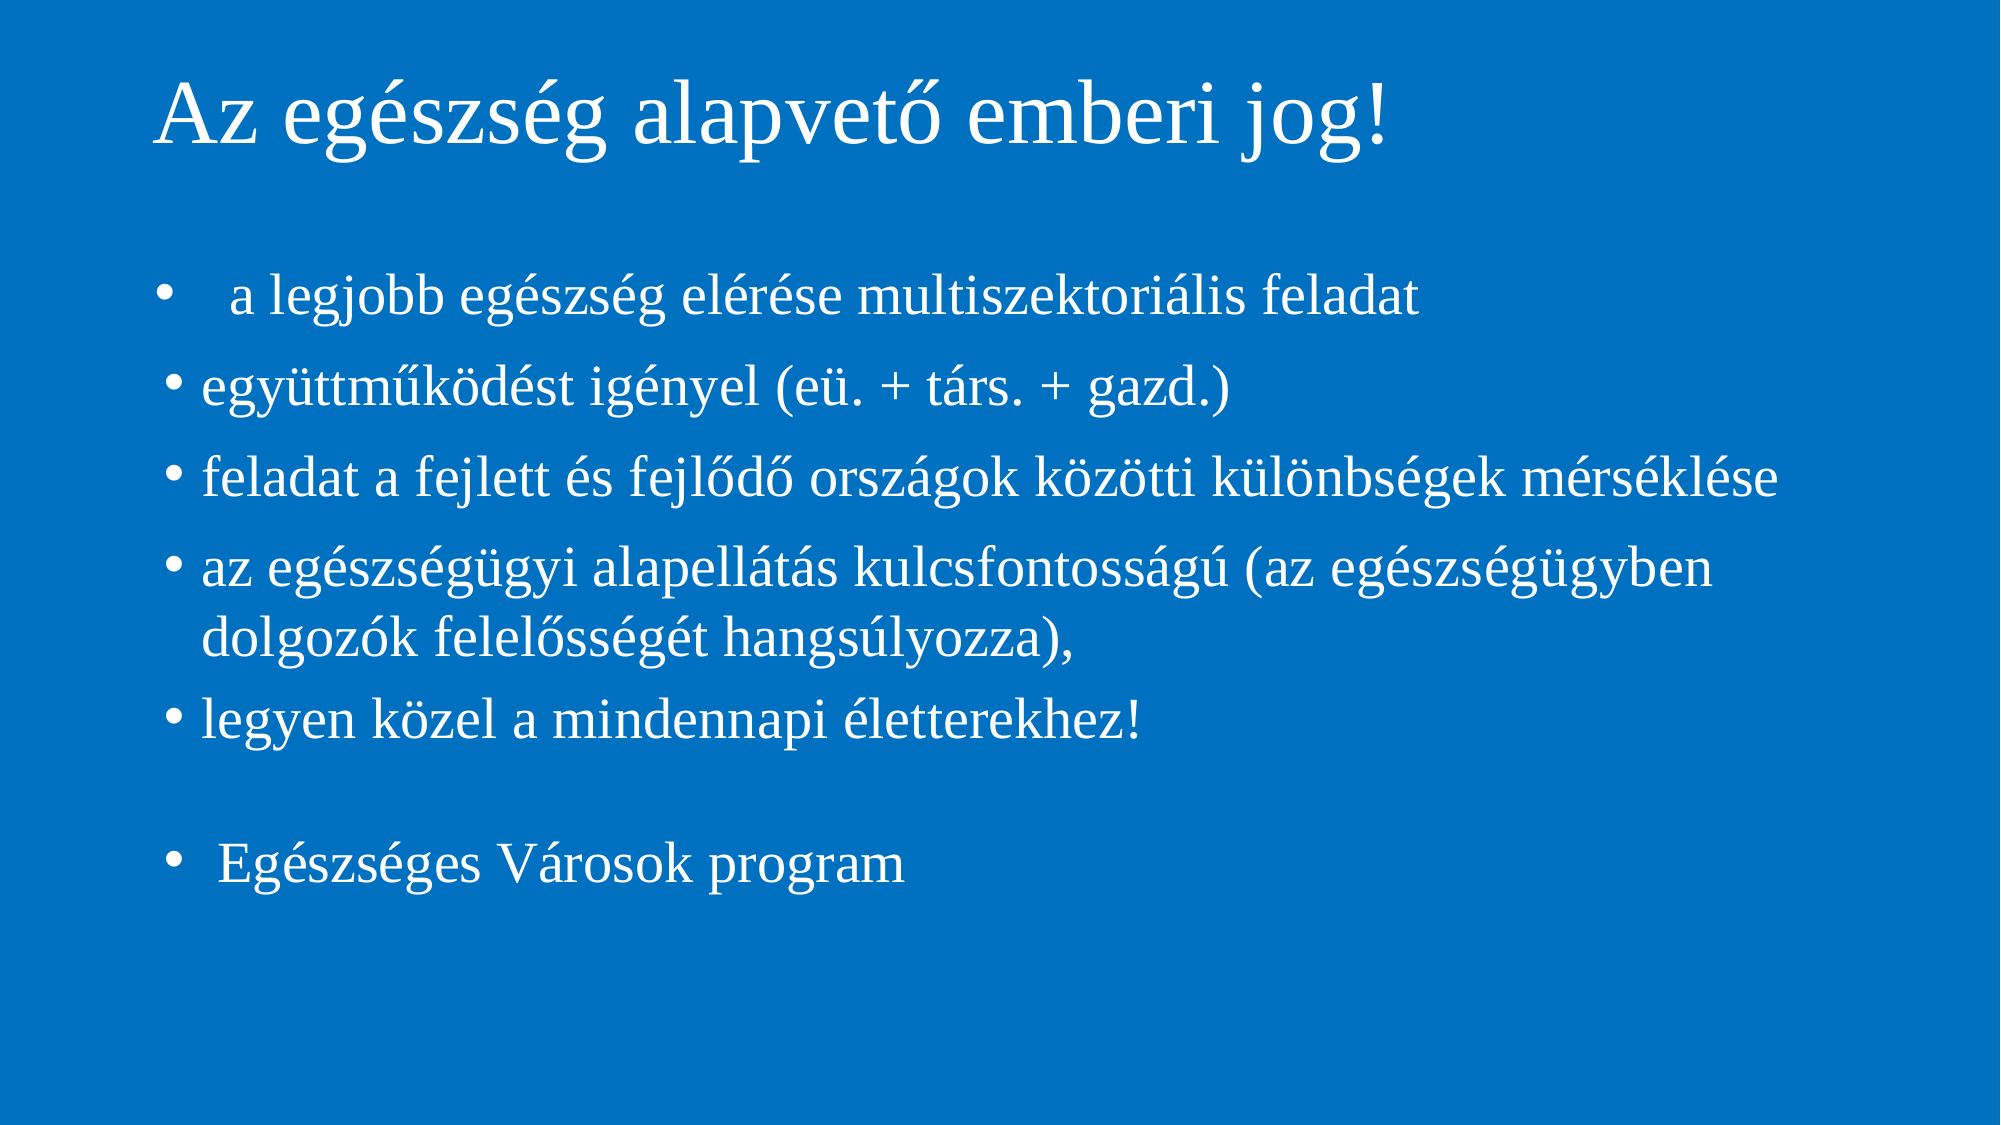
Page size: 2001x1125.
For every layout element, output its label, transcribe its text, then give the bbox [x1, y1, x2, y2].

list a legjobb egészség elérése multiszektoriális feladat együttműködést igényel (eü. + társ. + gazd.) feladat a fejlett és fejlődő országok közötti különbségek mérséklése az egészségügyi alapellátás kulcsfontosságú (az egészségügyben dolgozók felelősségét hangsúlyozza), legyen közel a mindennapi életterekhez! Egészséges Városok program [137, 248, 1863, 1014]
title Az egészség alapvető emberi jog! [137, 59, 1863, 248]
